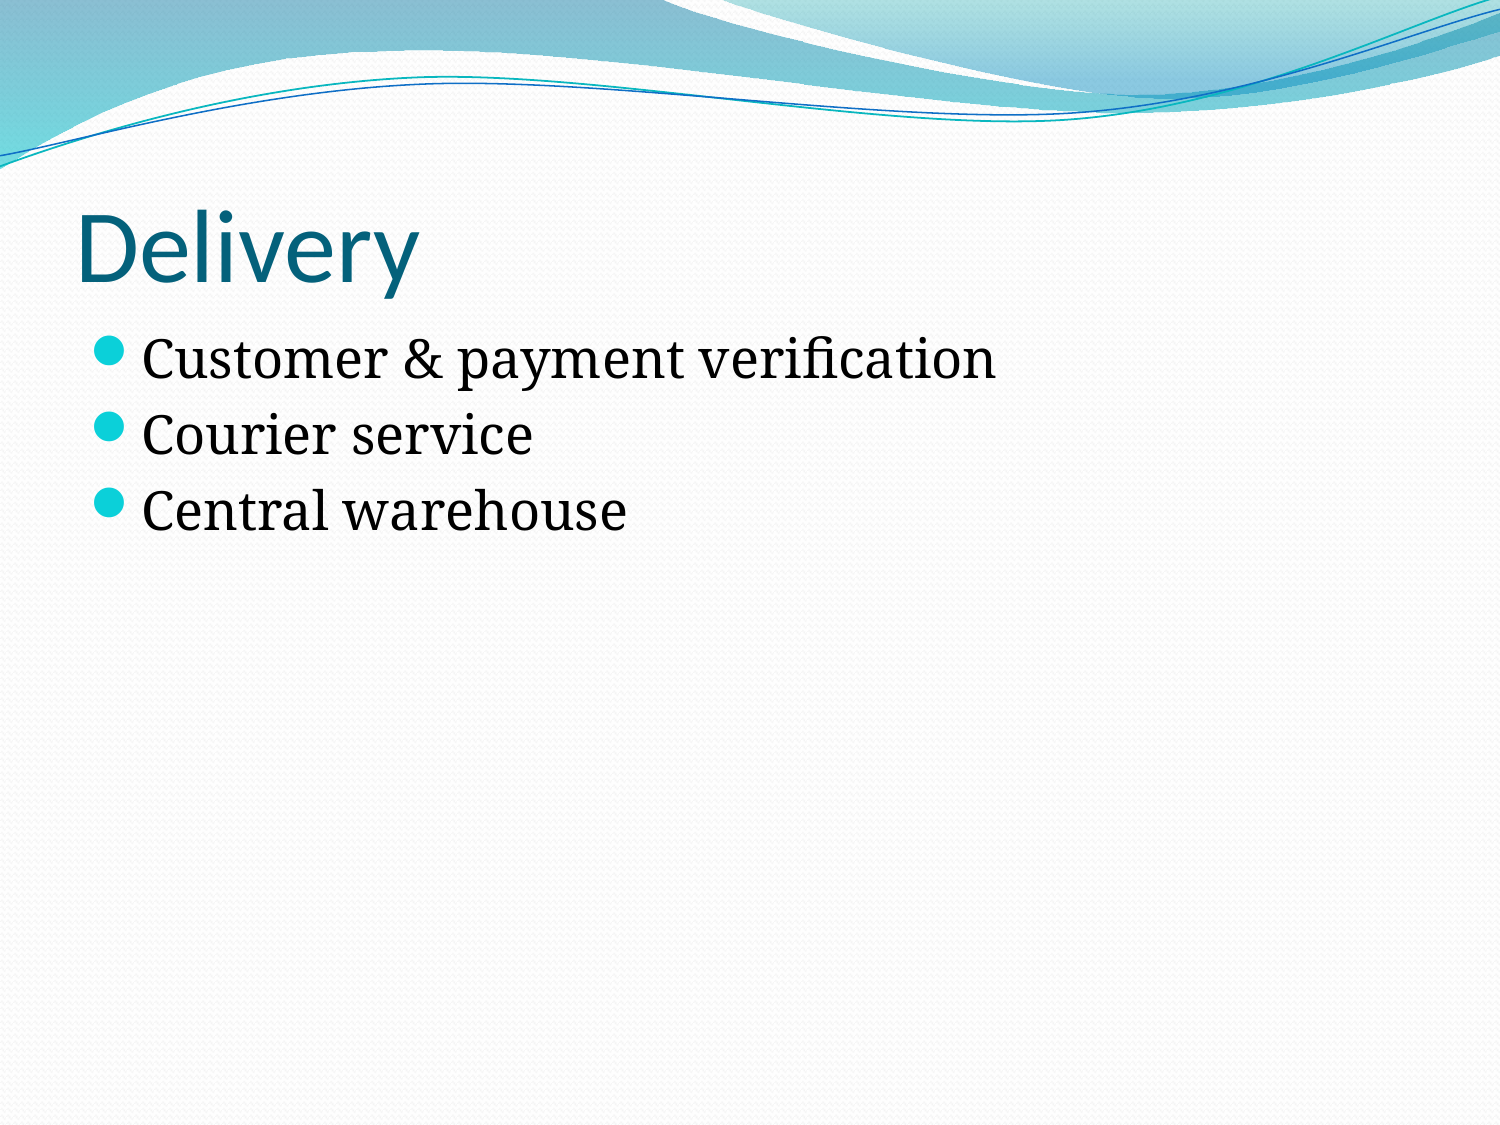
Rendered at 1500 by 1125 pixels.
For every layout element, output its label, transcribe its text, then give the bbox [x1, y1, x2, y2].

list Customer & payment verification Courier service Central warehouse [75, 317, 1425, 1038]
title Delivery [75, 115, 1425, 303]
